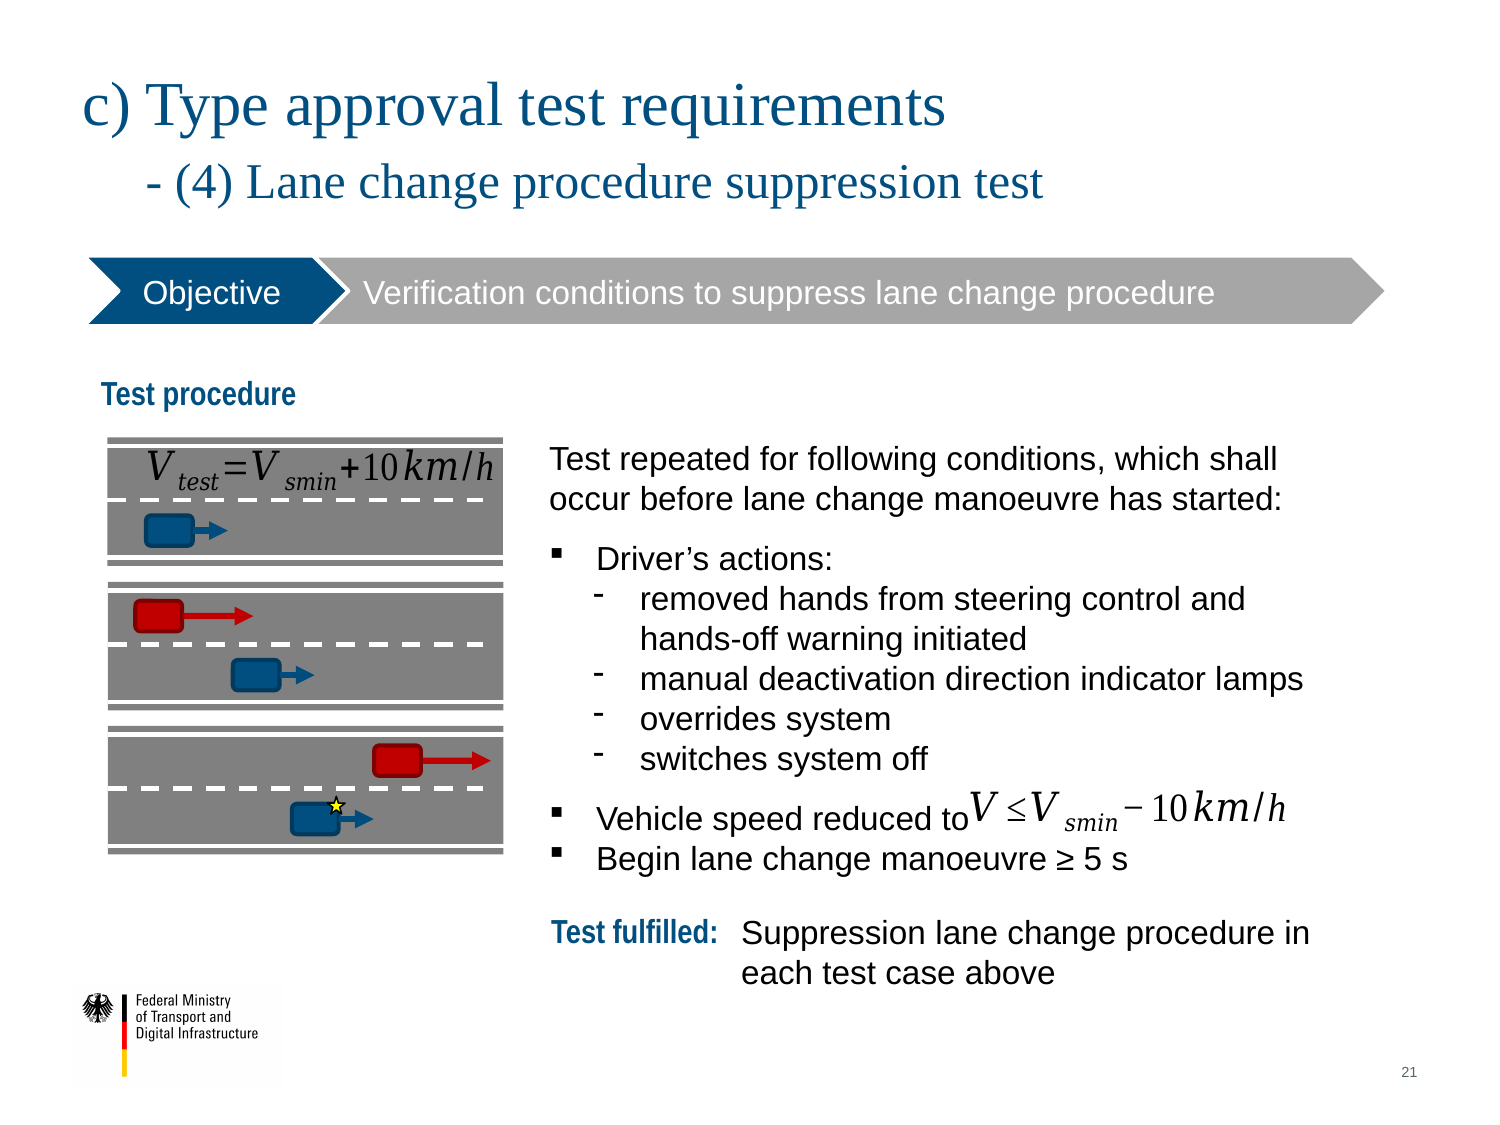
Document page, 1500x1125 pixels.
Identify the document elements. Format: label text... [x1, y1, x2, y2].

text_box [107, 437, 504, 567]
list Test repeated for following conditions, which shall occur before lane change manoeuvre has started: Driver’s actions: removed hands from steering control and hands-off warning initiated manual deactivation direction indicator lamps overrides system switches system off Vehicle speed reduced to Begin lane change manoeuvre ≥ 5 s [549, 437, 1311, 870]
slide_number 21 [1382, 1051, 1418, 1083]
text_box Suppression lane change procedure in each test case above [726, 904, 1388, 999]
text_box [107, 725, 504, 855]
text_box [107, 581, 504, 711]
text_box Test procedure [99, 361, 364, 424]
text_box Verification conditions to suppress lane change procedure [360, 253, 1390, 329]
picture [73, 983, 283, 1088]
title c) Type approval test requirements - (4) Lane change procedure suppression test [82, 66, 1282, 250]
text_box Test fulfilled: [541, 899, 728, 962]
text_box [82, 255, 363, 327]
